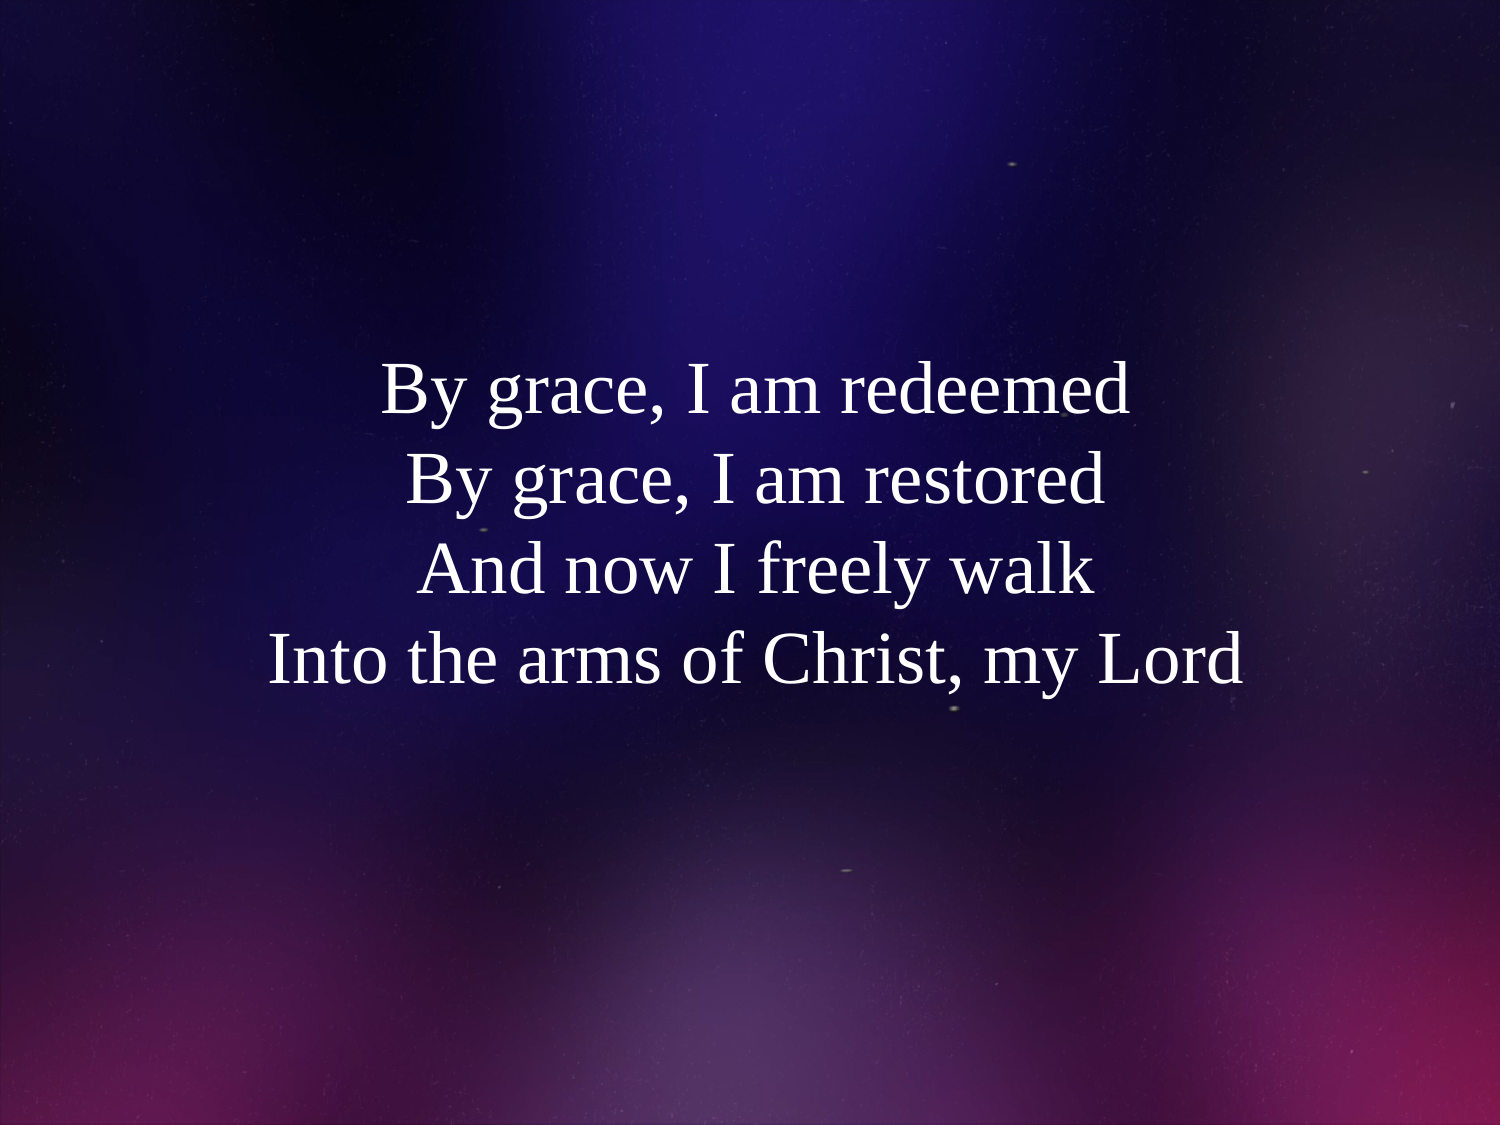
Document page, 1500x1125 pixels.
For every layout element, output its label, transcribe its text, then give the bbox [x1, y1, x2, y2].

picture [0, 0, 1500, 1125]
title By grace, I am redeemed By grace, I am restored And now I freely walk Into the arms of Christ, my Lord [75, 425, 1438, 613]
